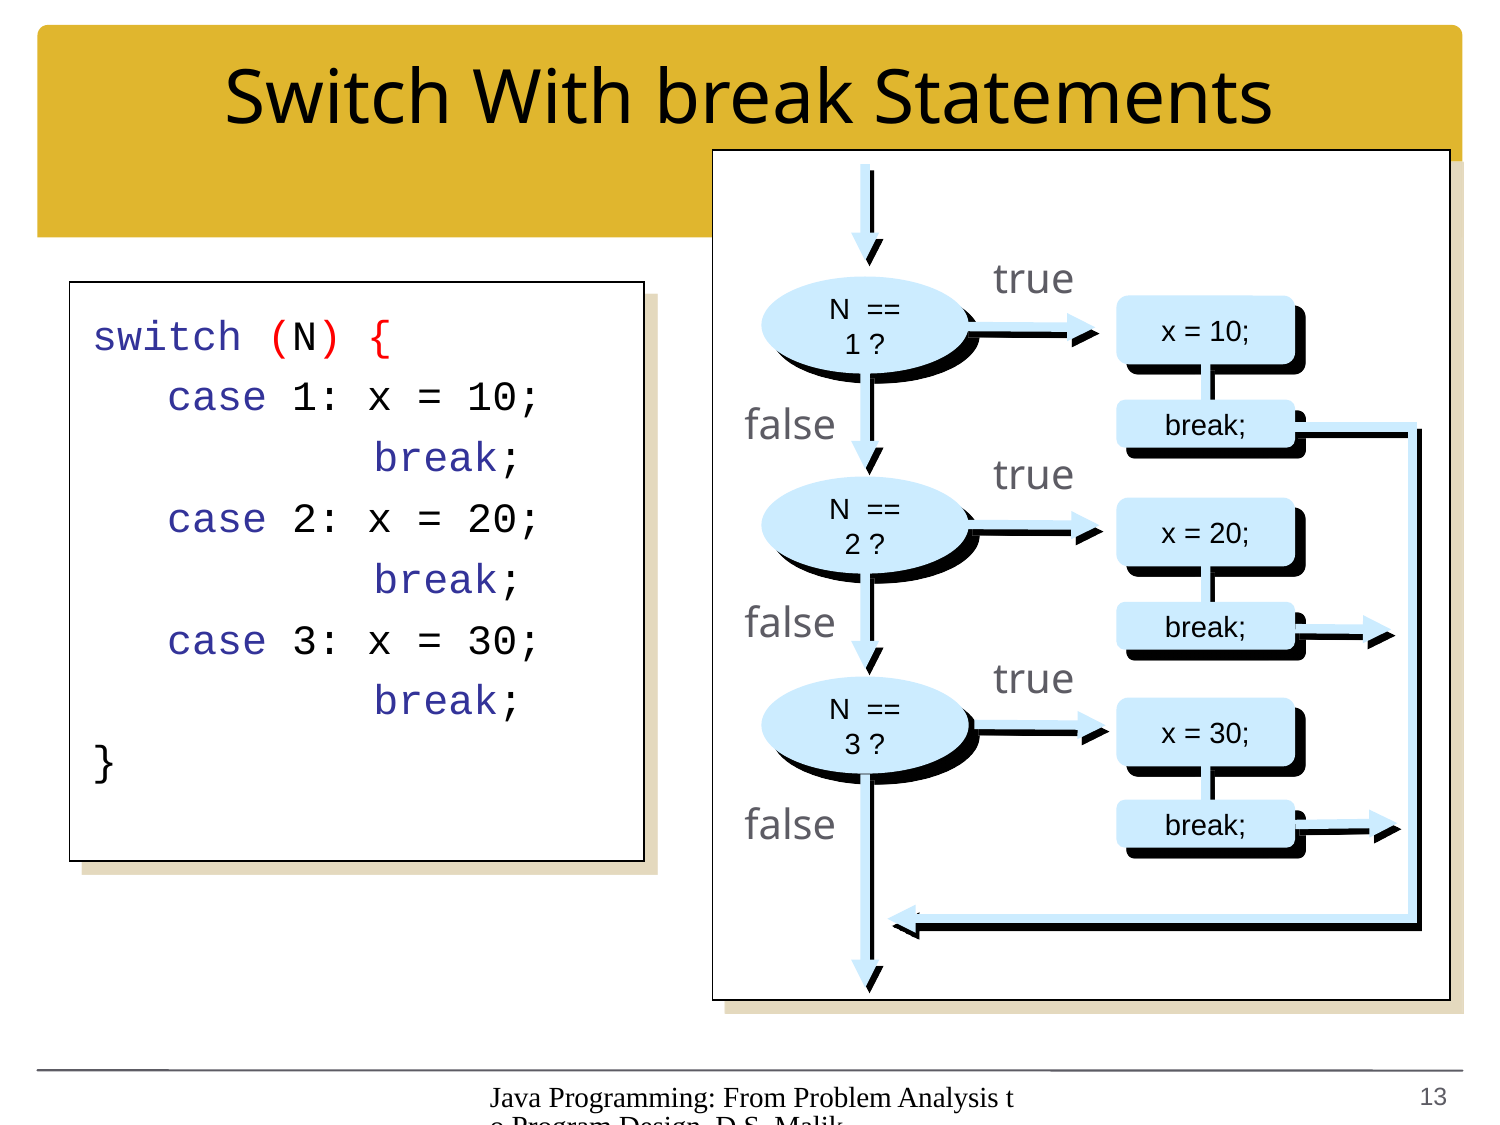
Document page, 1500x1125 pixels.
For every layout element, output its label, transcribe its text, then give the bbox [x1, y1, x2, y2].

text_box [732, 163, 1413, 988]
text_box [712, 149, 1450, 1000]
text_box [69, 281, 645, 862]
title Switch With break Statements [49, 44, 1451, 233]
slide_number 13 [1112, 1069, 1463, 1123]
footer Java Programming: From Problem Analysis to Program Design, D.S. Malik [474, 1069, 1038, 1123]
